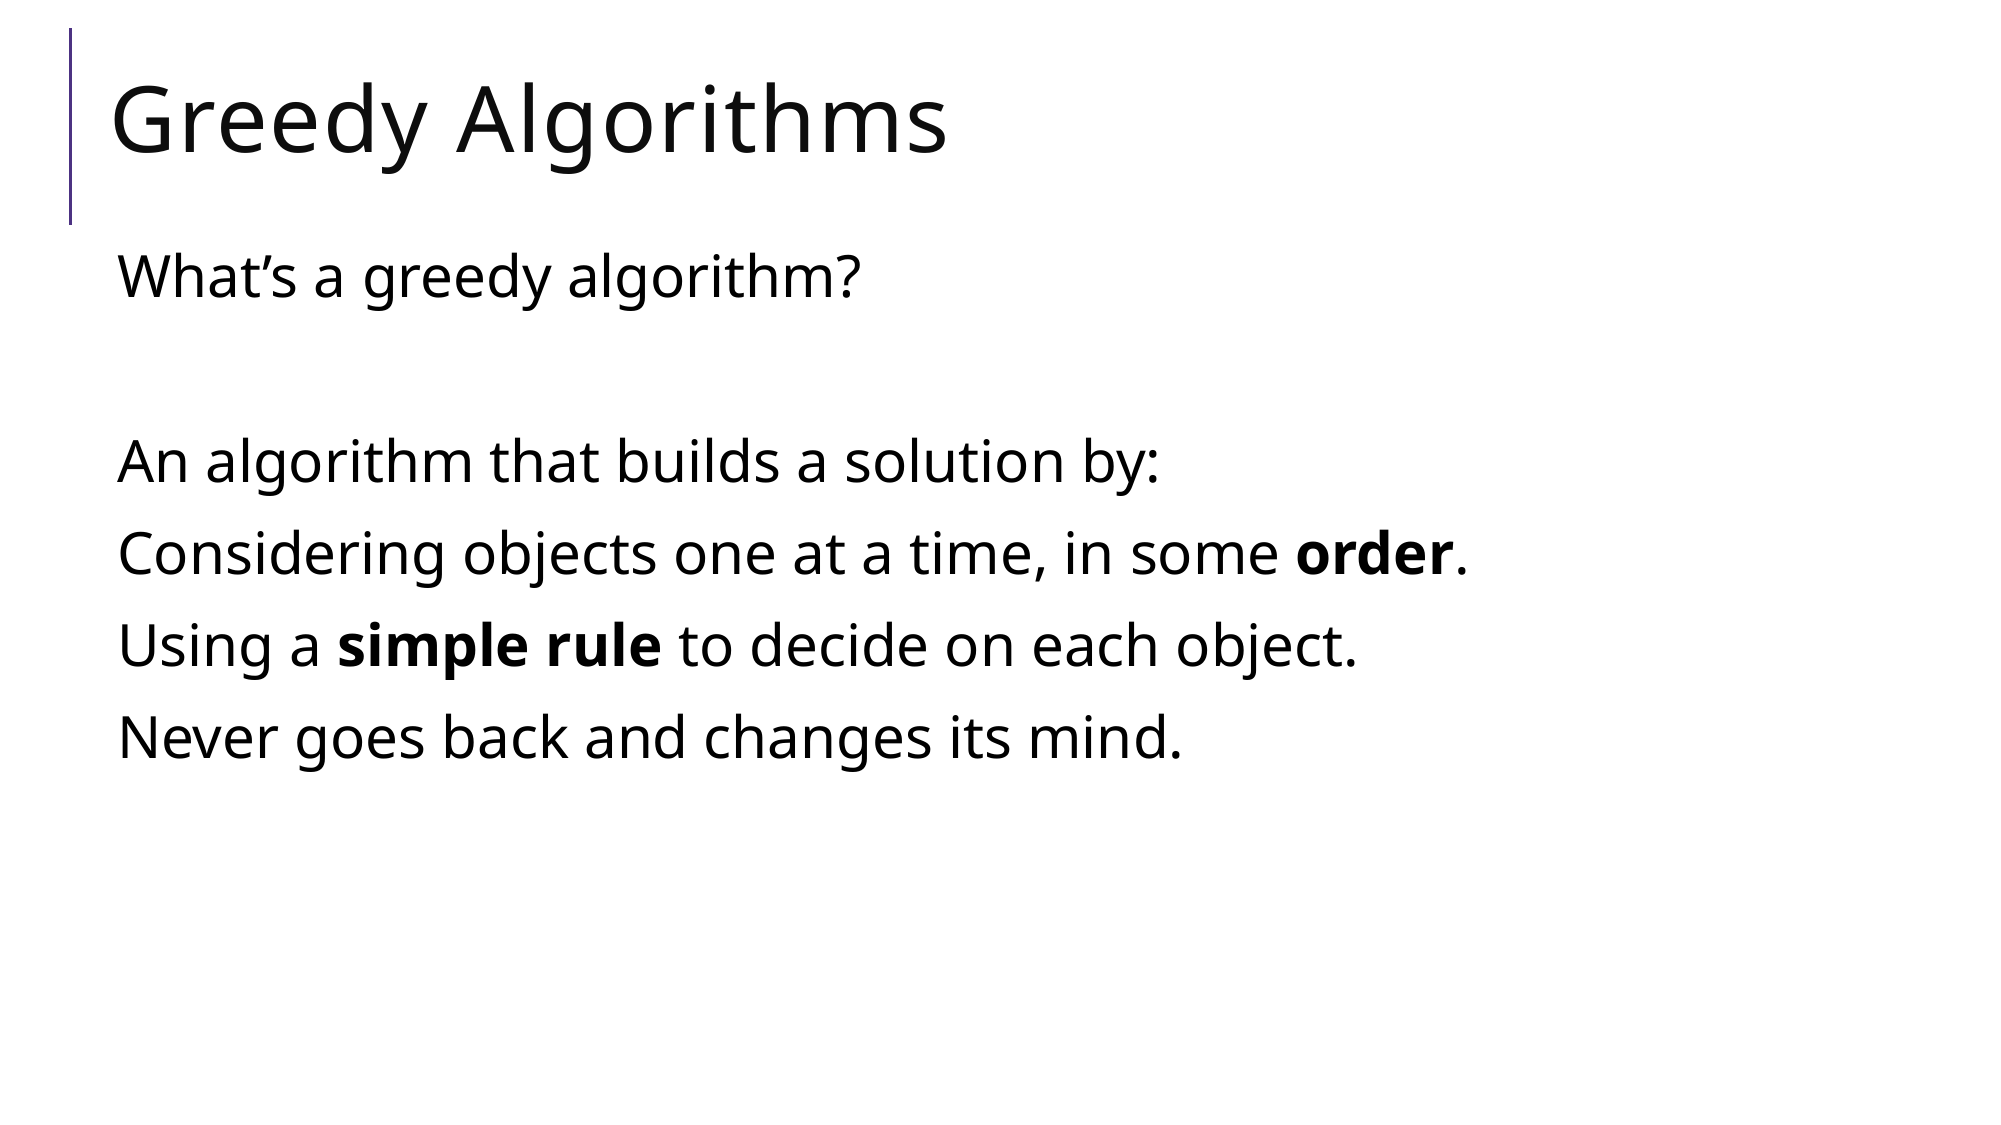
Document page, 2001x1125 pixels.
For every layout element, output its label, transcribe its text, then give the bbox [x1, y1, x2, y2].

title Greedy Algorithms [94, 43, 1930, 210]
list What’s a greedy algorithm? An algorithm that builds a solution by: Considering objects one at a time, in some order. Using a simple rule to decide on each object. Never goes back and changes its mind. [94, 240, 1930, 1035]
